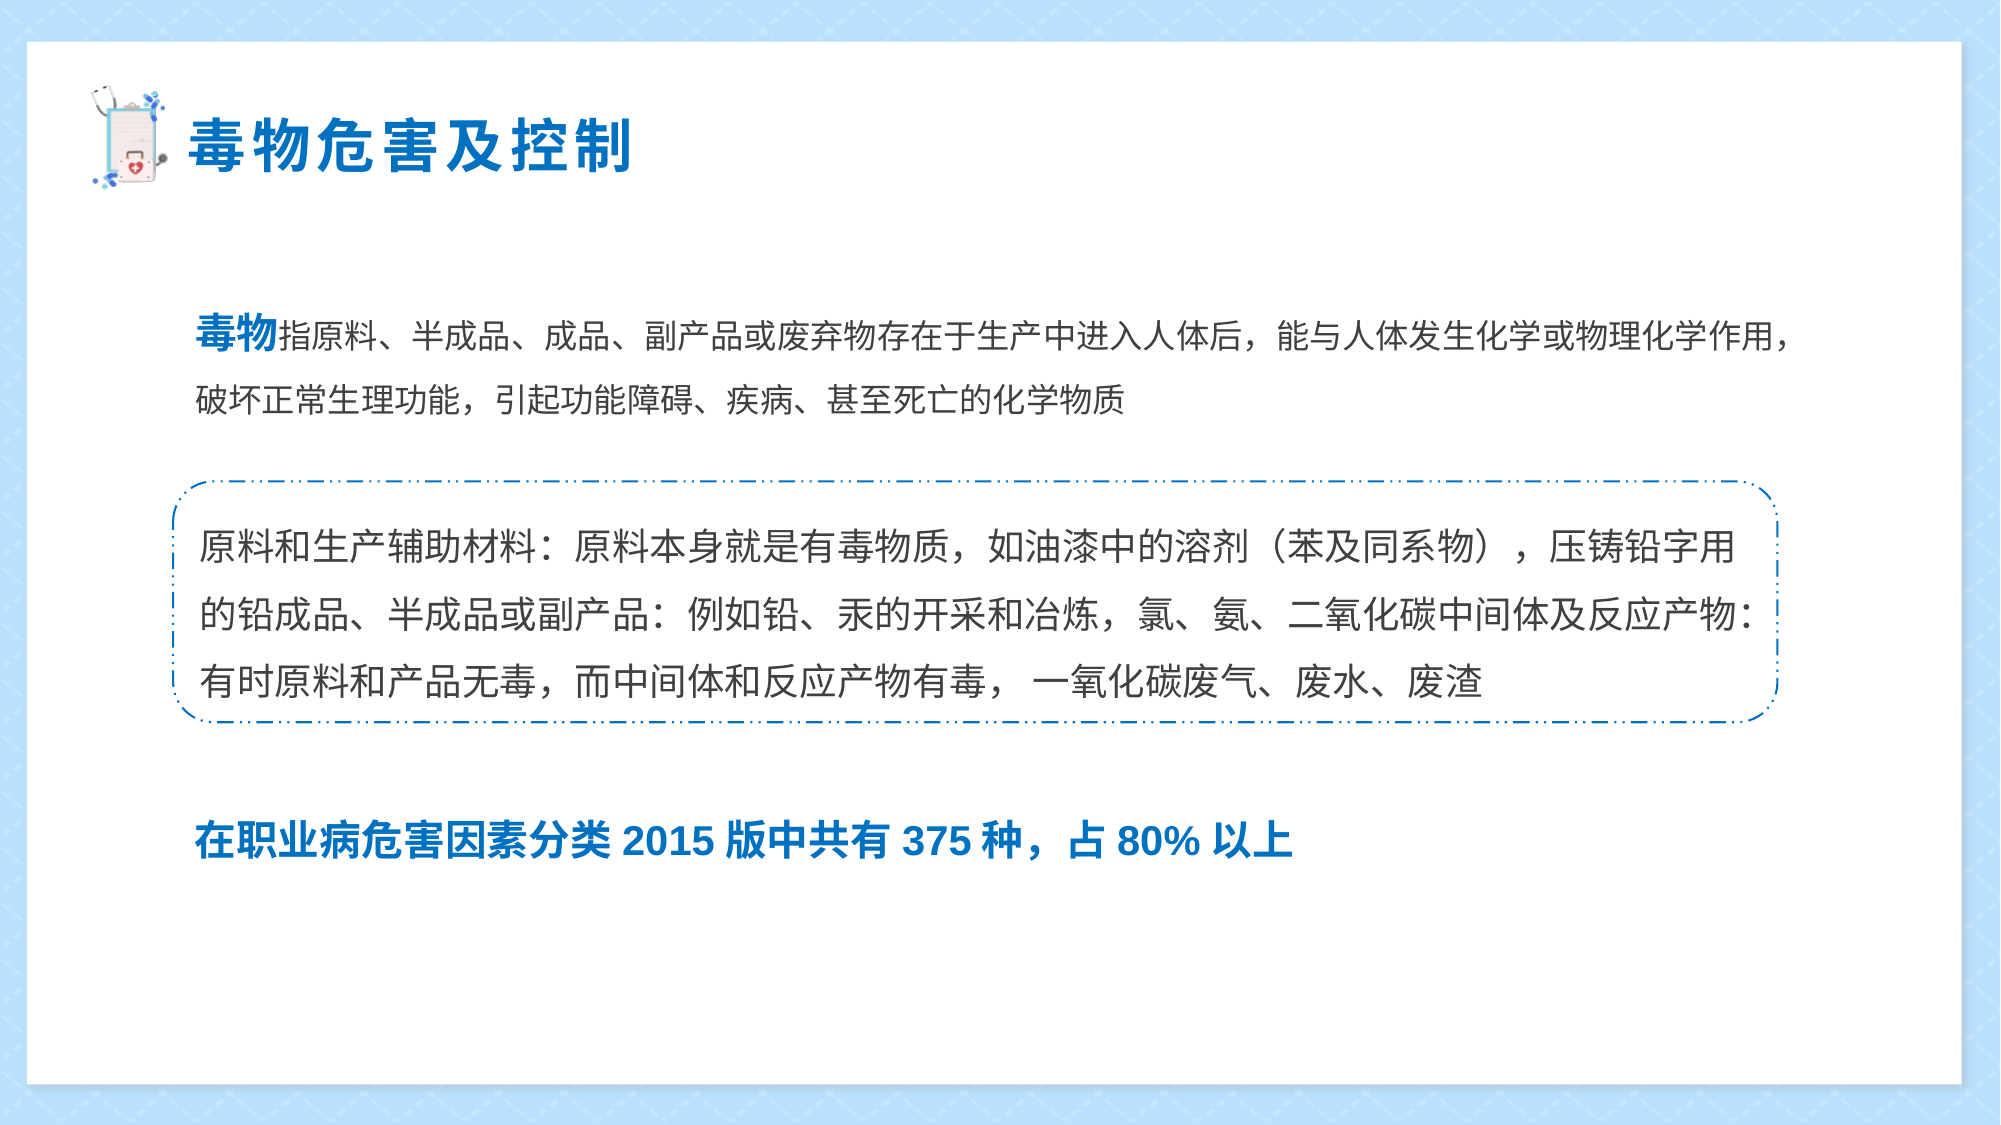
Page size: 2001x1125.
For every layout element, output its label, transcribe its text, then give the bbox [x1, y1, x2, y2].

text_box 原料和生产辅助材料：原料本身就是有毒物质，如油漆中的溶剂（苯及同系物），压铸铅字用的铅成品、半成品或副产品：例如铅、汞的开采和冶炼，氯、氨、二氧化碳中间体及反应产物：有时原料和产品无毒，而中间体和反应产物有毒， 一氧化碳废气、废水、废渣 [173, 481, 1778, 723]
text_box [64, 78, 711, 206]
text_box 在职业病危害因素分类2015版中共有375种，占80%以上 [180, 798, 1960, 871]
picture [0, 0, 2000, 1125]
text_box 毒物指原料、半成品、成品、副产品或废弃物存在于生产中进入人体后，能与人体发生化学或物理化学作用，破坏正常生理功能，引起功能障碍、疾病、甚至死亡的化学物质 [180, 287, 1812, 427]
